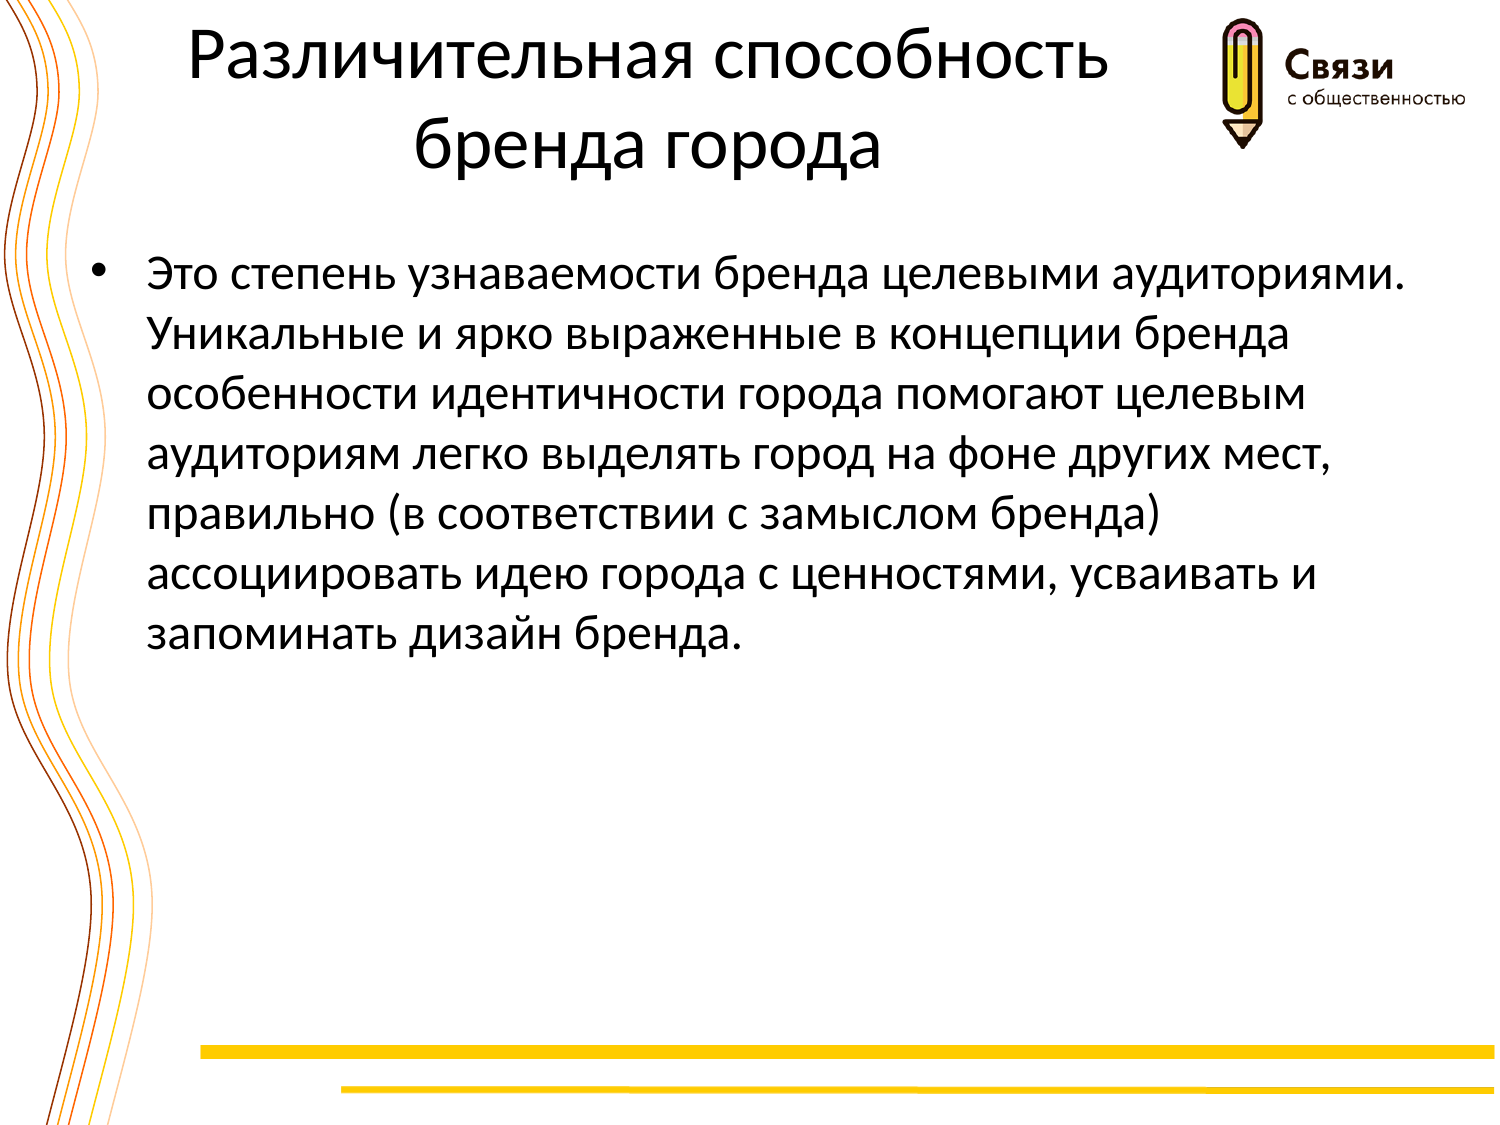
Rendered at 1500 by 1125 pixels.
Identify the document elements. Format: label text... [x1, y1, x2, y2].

list Это степень узнаваемости бренда целевыми аудиториями. Уникальные и ярко выраженные в концепции бренда особенности идентичности города помогают целевым аудиториям легко выделять город на фоне других мест, правильно (в соответствии с замыслом бренда) ассоциировать идею города с ценностями, усваивать и запоминать дизайн бренда. [213, 231, 1472, 1005]
picture [339, 1086, 1495, 1095]
picture [199, 1045, 1495, 1059]
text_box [4, 0, 207, 1125]
title Различительная способность бренда города [213, 45, 1223, 231]
picture [1222, 18, 1472, 150]
